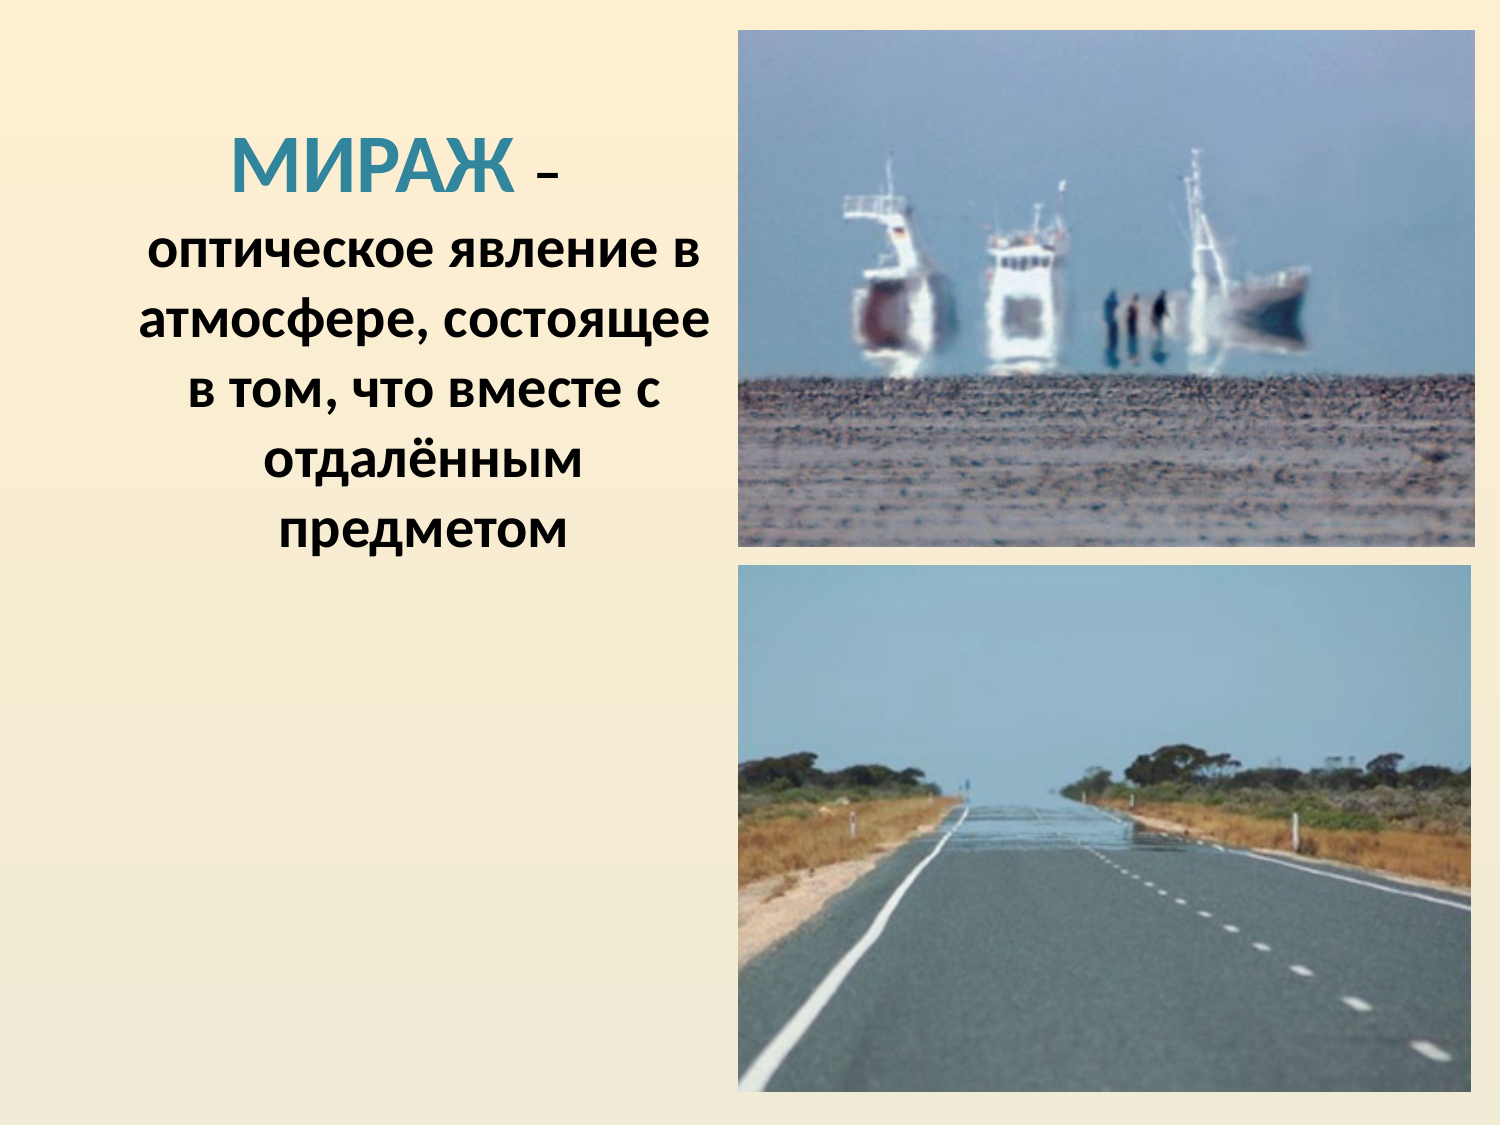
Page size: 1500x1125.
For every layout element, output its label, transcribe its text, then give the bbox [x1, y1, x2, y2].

picture [737, 565, 1471, 1092]
list МИРАЖ – оптическое явление в атмосфере, состоящее в том, что вместе с отдалённым предметом [64, 101, 728, 1083]
picture [737, 30, 1475, 547]
